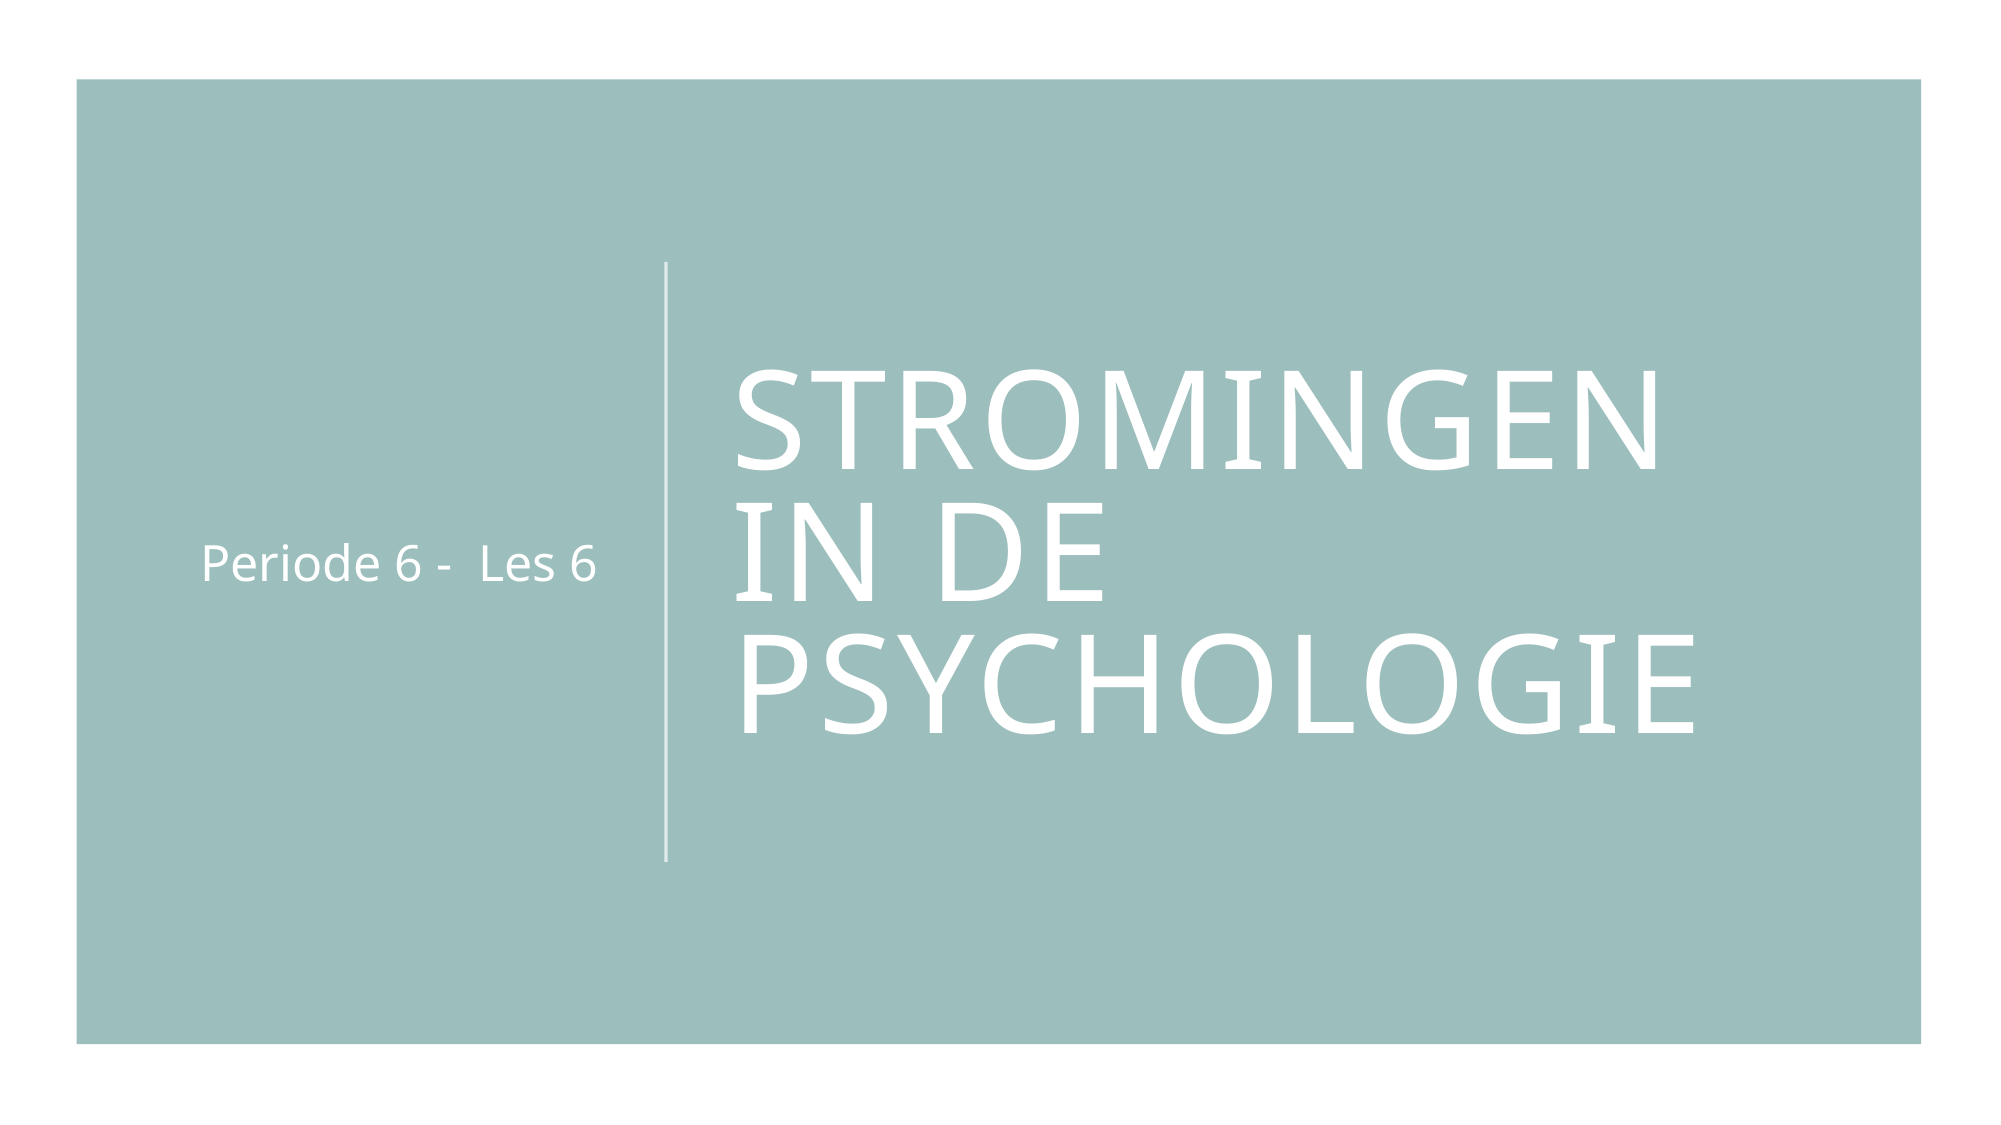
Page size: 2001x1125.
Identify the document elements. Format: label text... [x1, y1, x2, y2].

subtitle Periode 6 - Les 6 [129, 132, 614, 991]
title Stromingen in de Psychologie [716, 132, 1868, 991]
text_box [0, 0, 2000, 1125]
text_box [75, 78, 1922, 1045]
